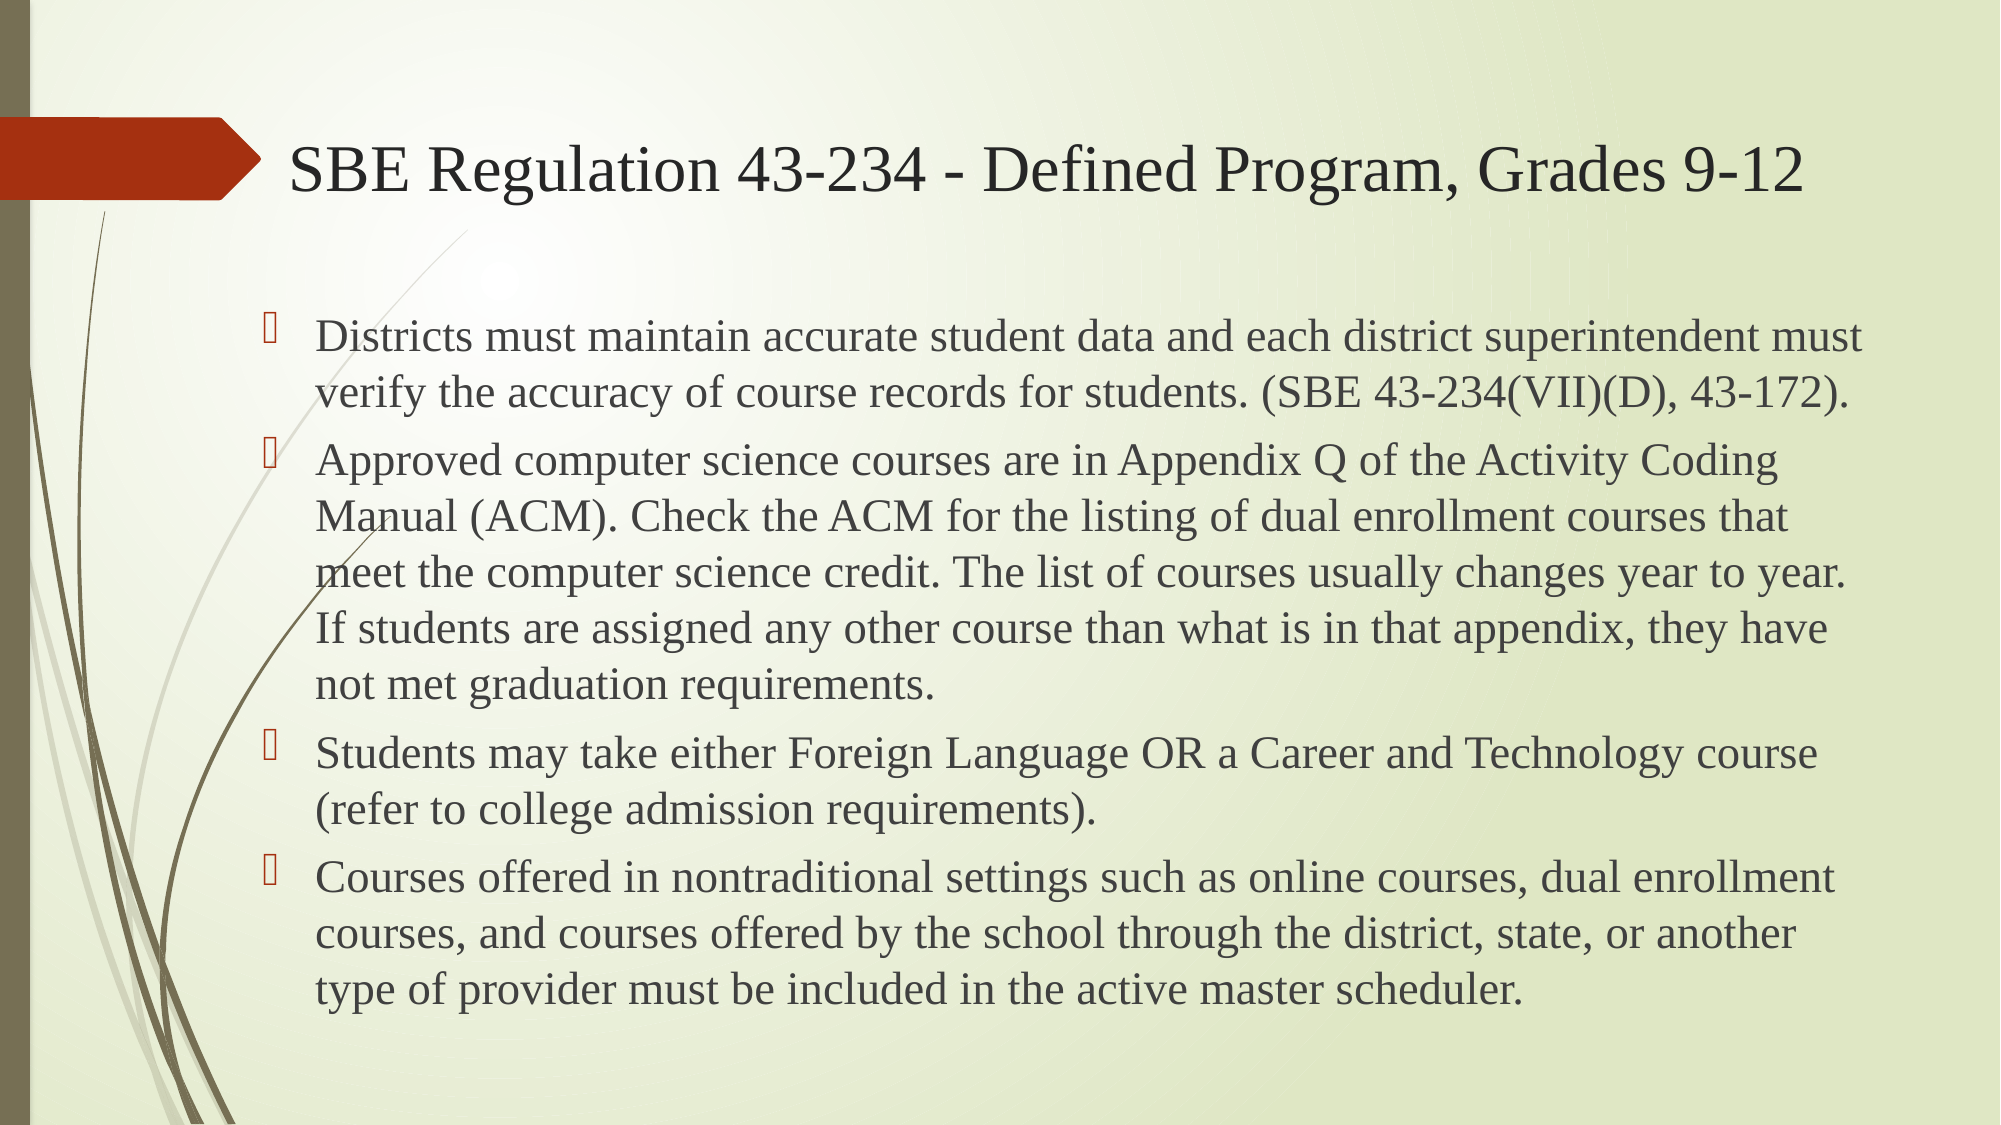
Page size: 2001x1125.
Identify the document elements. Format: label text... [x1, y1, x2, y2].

list Districts must maintain accurate student data and each district superintendent must verify the accuracy of course records for students. (SBE 43-234(VII)(D), 43-172). Approved computer science courses are in Appendix Q of the Activity Coding Manual (ACM). Check the ACM for the listing of dual enrollment courses that meet the computer science credit. The list of courses usually changes year to year. If students are assigned any other course than what is in that appendix, they have not met graduation requirements. Students may take either Foreign Language OR a Career and Technology course (refer to college admission requirements). Courses offered in nontraditional settings such as online courses, dual enrollment courses, and courses offered by the school through the district, state, or another type of provider must be included in the active master scheduler. [247, 255, 1887, 1102]
title SBE Regulation 43-234 - Defined Program, Grades 9-12 [273, 116, 1924, 244]
